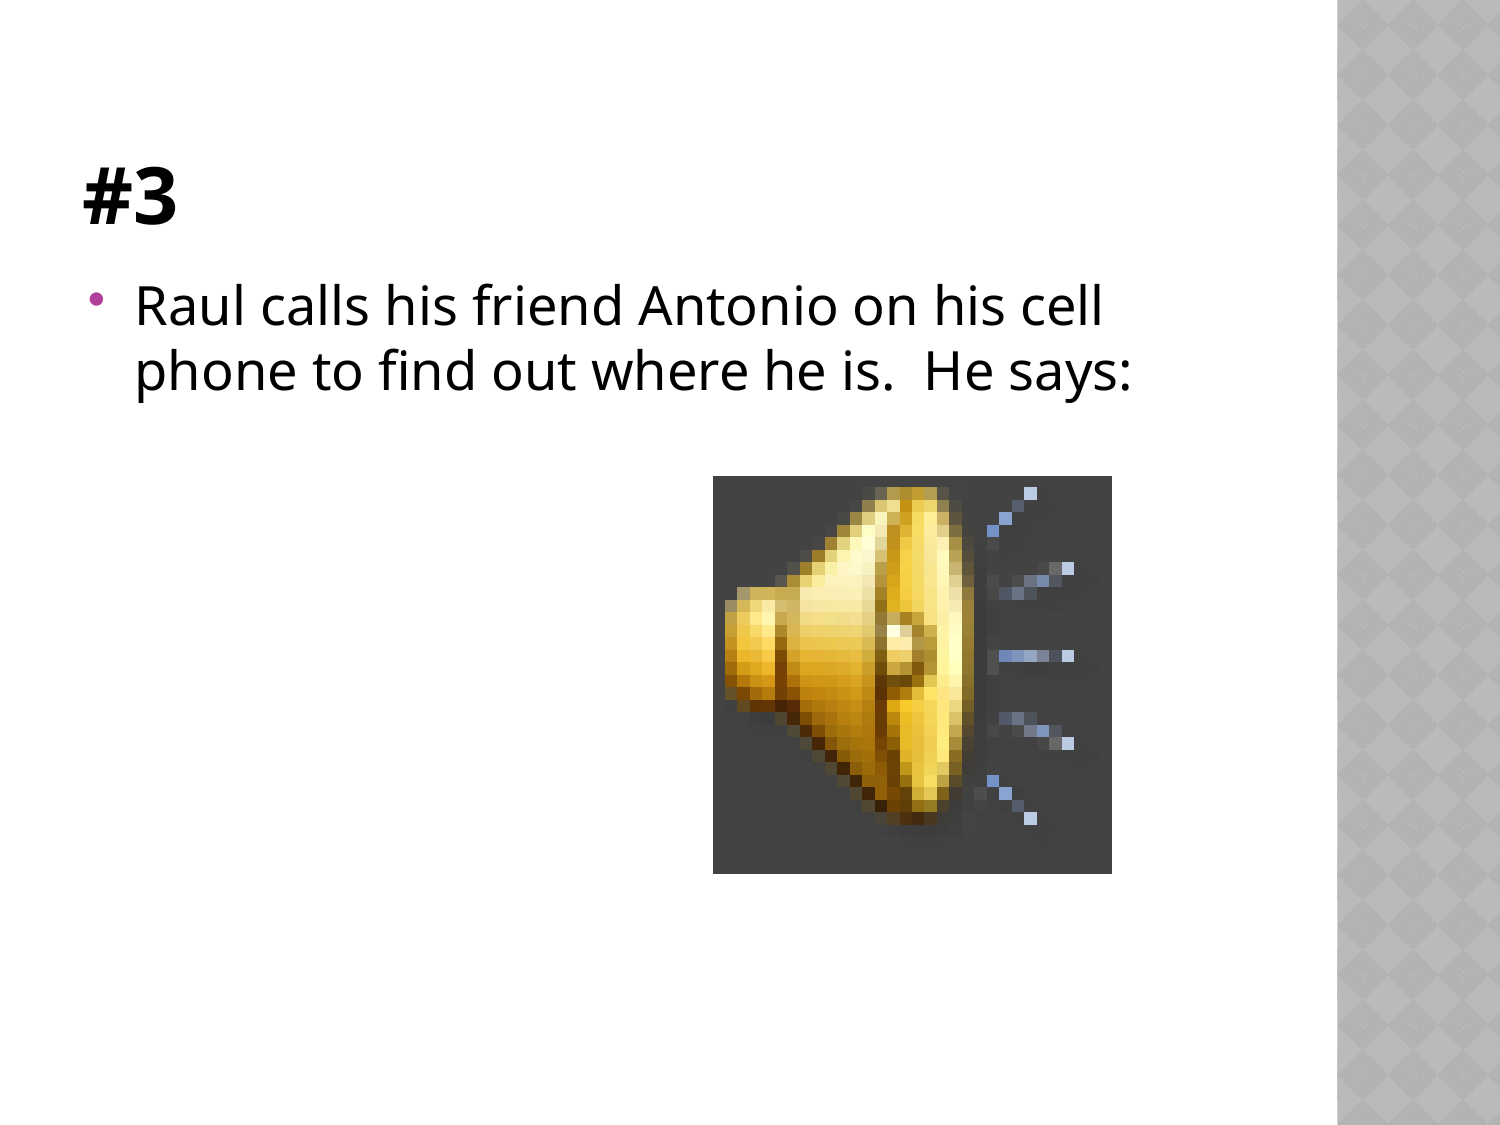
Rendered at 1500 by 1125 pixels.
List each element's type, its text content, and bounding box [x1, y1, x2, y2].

list Raul calls his friend Antonio on his cell phone to find out where he is. He says: [75, 264, 1263, 1059]
picture [712, 474, 1113, 876]
title #3 [75, 52, 1263, 240]
